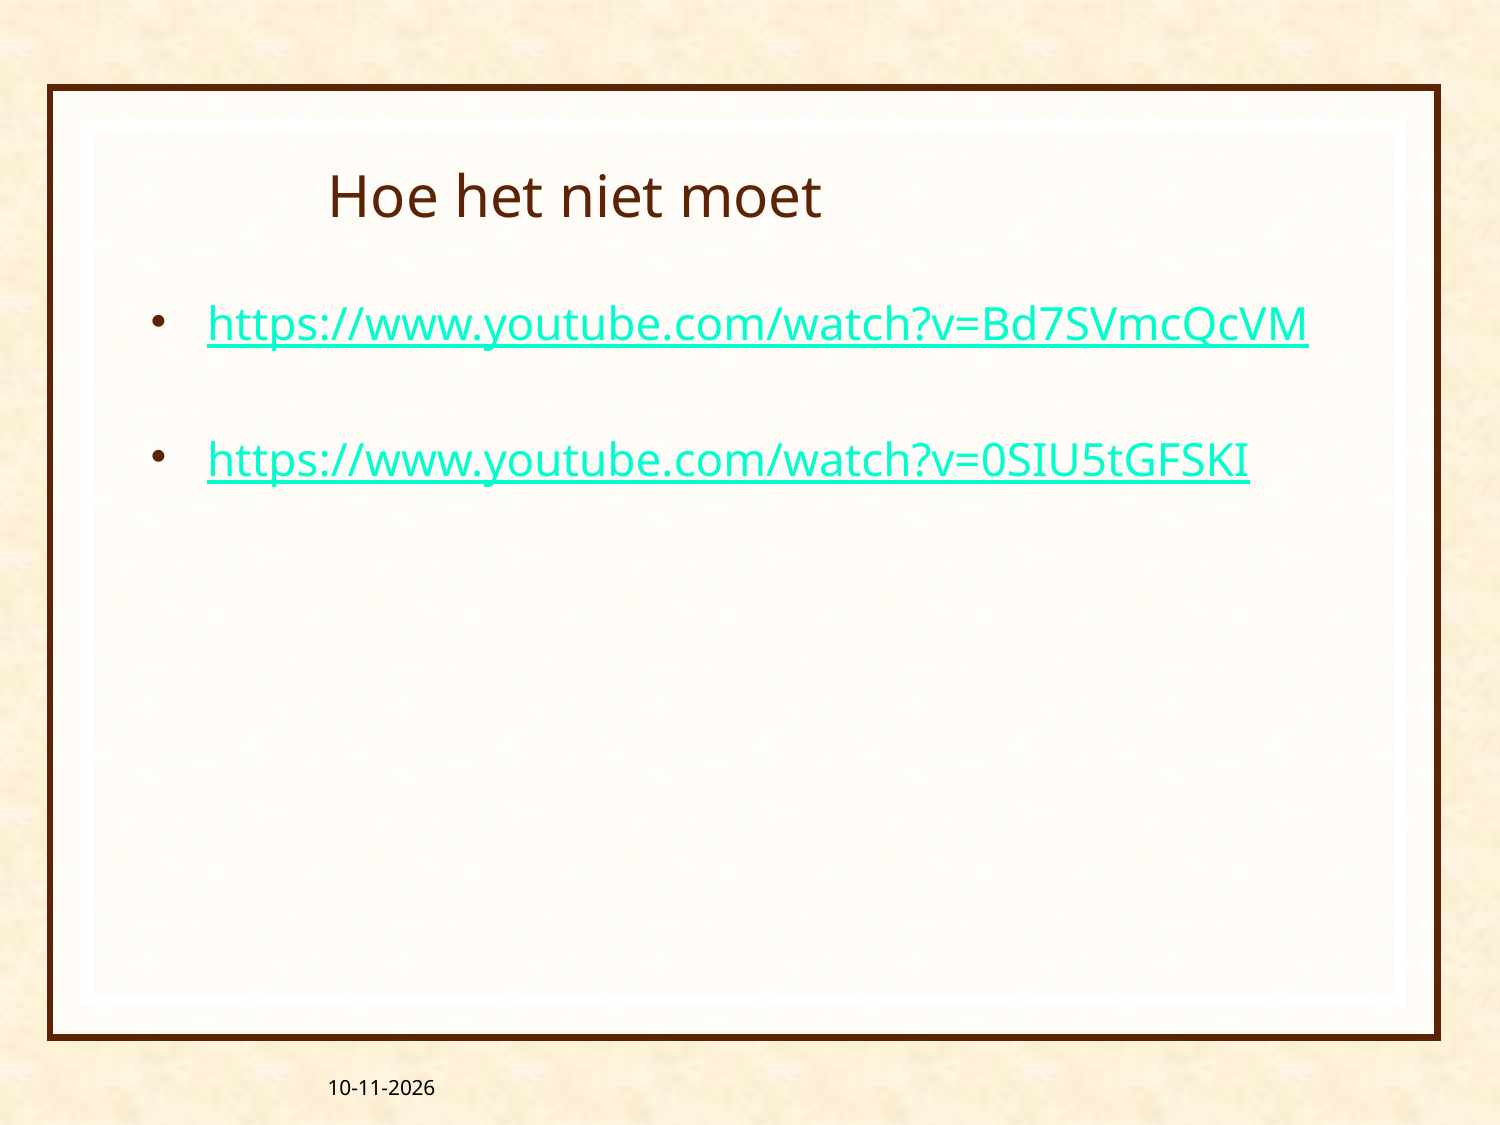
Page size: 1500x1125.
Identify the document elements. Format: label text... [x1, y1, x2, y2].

title Hoe het niet moet [312, 137, 1351, 251]
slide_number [312, 1052, 575, 1125]
picture [0, 0, 1500, 1125]
list https://www.youtube.com/watch?v=Bd7SVmcQcVM https://www.youtube.com/watch?v=0SIU5tGFSKI [135, 287, 1350, 976]
